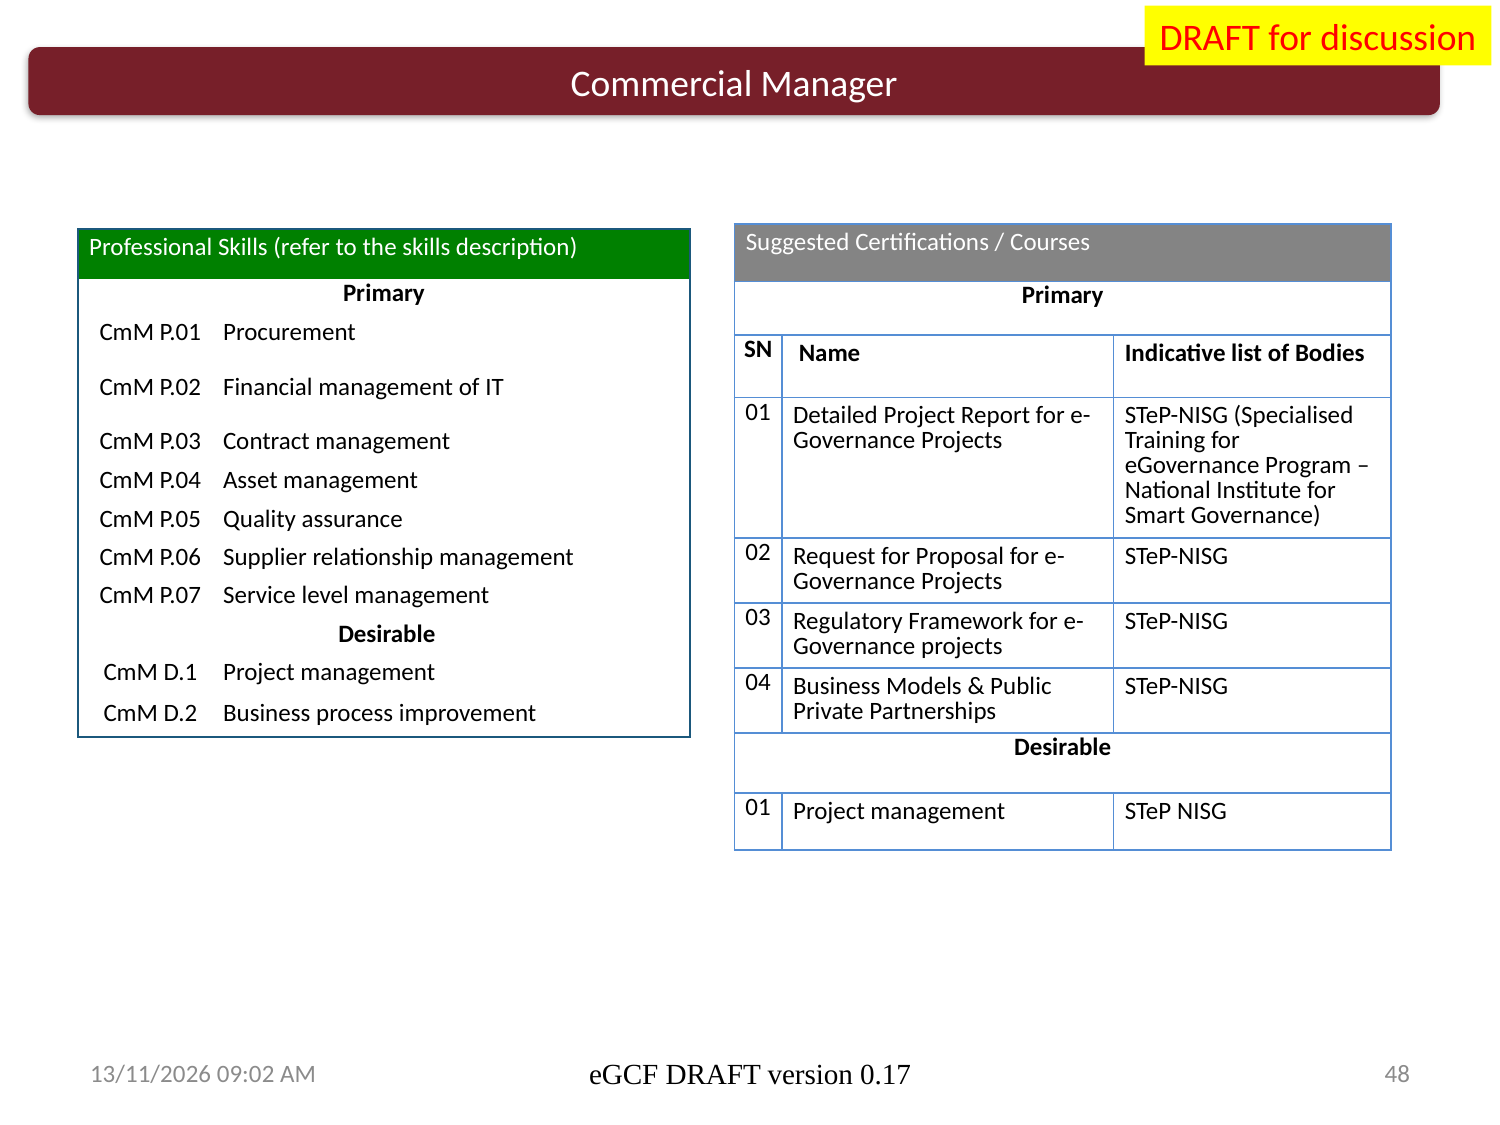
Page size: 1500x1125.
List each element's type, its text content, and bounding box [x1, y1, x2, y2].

table_cell Primary [735, 282, 1390, 334]
table_cell SN [735, 336, 781, 397]
text_box DRAFT for discussion [1144, 5, 1492, 66]
slide_number 48 [1074, 1042, 1425, 1103]
table_cell Asset management [223, 466, 689, 505]
table_cell Indicative list of Bodies [1114, 336, 1390, 397]
footer eGCF DRAFT version 0.17 [512, 1042, 988, 1103]
table_cell CmM P.06 [79, 543, 223, 581]
table_cell STeP-NISG [1114, 604, 1390, 667]
table_cell Quality assurance [223, 505, 689, 543]
table_cell STeP-NISG [1114, 539, 1390, 602]
text_box Commercial Manager [27, 46, 1441, 116]
table_cell Financial management of IT [223, 372, 689, 427]
table_cell 01 [735, 398, 781, 537]
table_cell Primary [79, 279, 689, 318]
table_header Professional Skills (refer to the skills description) [79, 230, 689, 279]
table_cell 01 [735, 794, 781, 849]
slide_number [75, 1042, 425, 1103]
table_cell Detailed Project Report for e-Governance Projects [783, 398, 1113, 537]
table_cell Request for Proposal for e-Governance Projects [783, 539, 1113, 602]
table_cell Desirable [79, 620, 689, 658]
table_cell Supplier relationship management [223, 543, 689, 581]
table_cell CmM P.01 [79, 318, 223, 372]
table_cell CmM P.03 [79, 427, 223, 466]
table_cell Contract management [223, 427, 689, 466]
table_cell Business Models & Public Private Partnerships [783, 669, 1113, 732]
table_cell CmM P.05 [79, 505, 223, 543]
table_cell Business process improvement [223, 699, 689, 736]
table_cell Name [783, 336, 1113, 397]
table_cell Regulatory Framework for e-Governance projects [783, 604, 1113, 667]
table_cell Procurement [223, 318, 689, 372]
table_cell Desirable [735, 734, 1390, 792]
table_cell STeP-NISG (Specialised Training for eGovernance Program – National Institute for Smart Governance) [1114, 398, 1390, 537]
table_cell CmM D.2 [79, 699, 223, 736]
table_cell CmM D.1 [79, 658, 223, 699]
table_cell Project management [223, 658, 689, 699]
table_cell 02 [735, 539, 781, 602]
table_cell 04 [735, 669, 781, 732]
table_cell STeP NISG [1114, 794, 1390, 849]
table_cell 03 [735, 604, 781, 667]
table_cell CmM P.04 [79, 466, 223, 505]
table_cell Project management [783, 794, 1113, 849]
table_cell STeP-NISG [1114, 669, 1390, 732]
table_cell CmM P.07 [79, 581, 223, 620]
table_cell CmM P.02 [79, 372, 223, 427]
table_header Suggested Certifications / Courses [735, 225, 1390, 281]
table_cell Service level management [223, 581, 689, 620]
